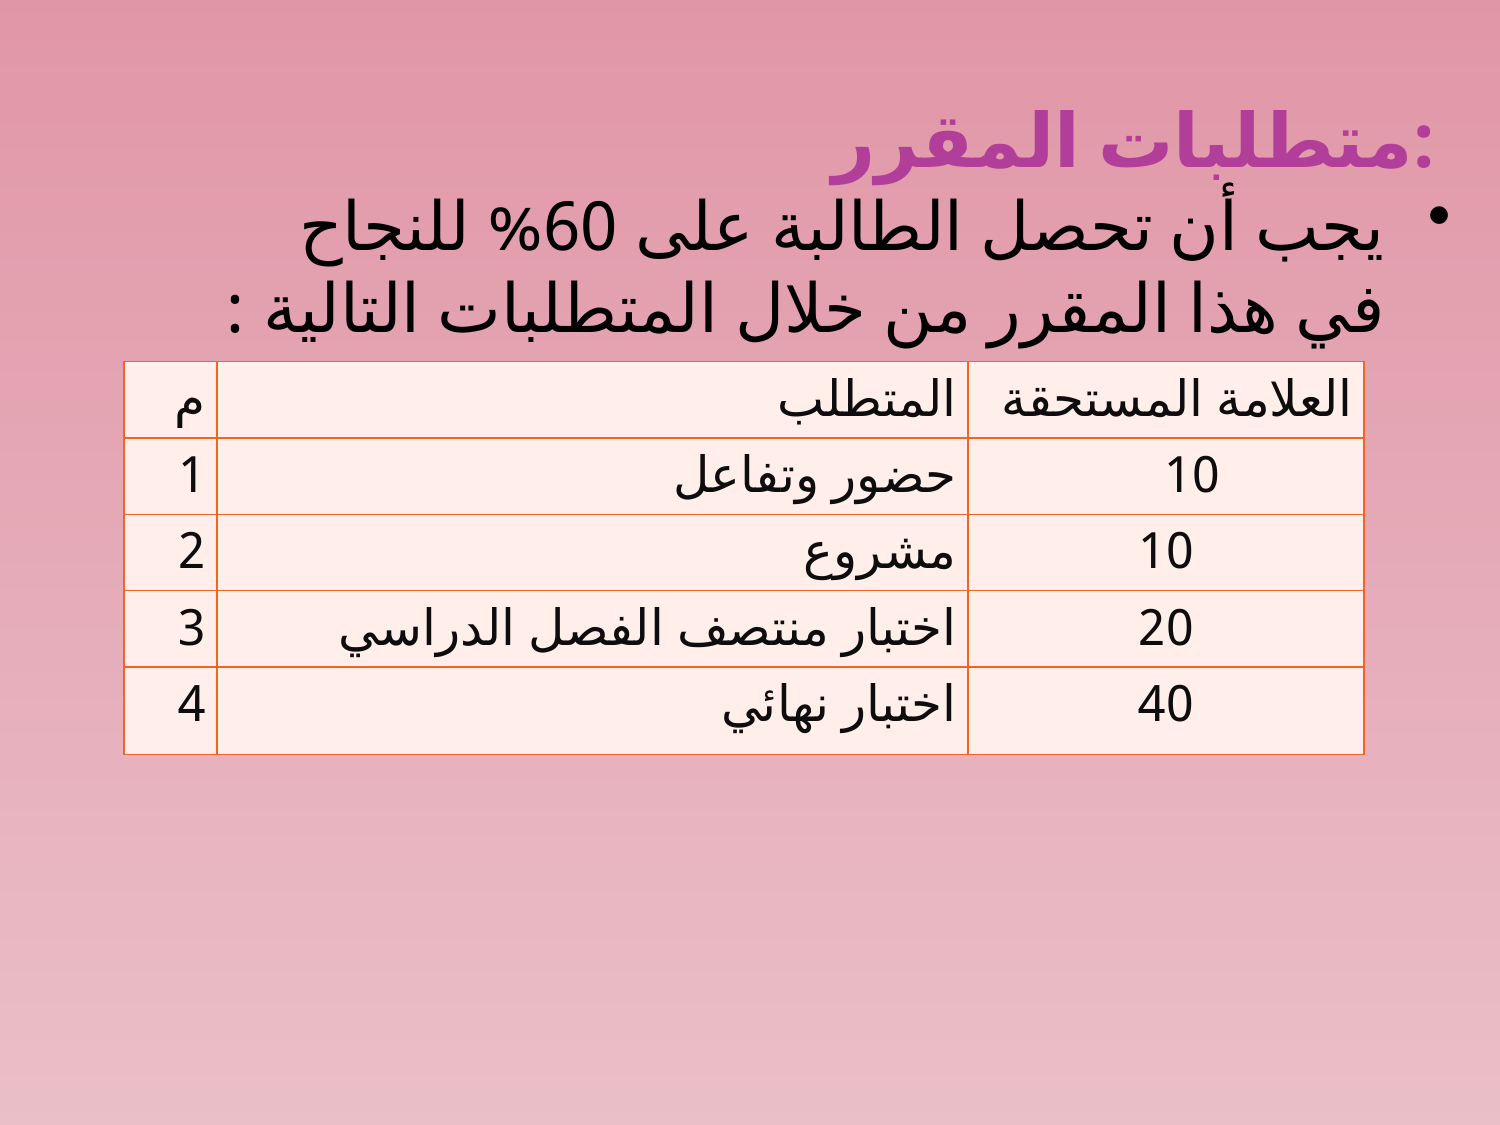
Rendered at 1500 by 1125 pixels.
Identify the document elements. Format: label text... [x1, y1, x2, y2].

table_cell 2 [125, 515, 216, 590]
table_cell 10 [969, 439, 1363, 514]
table_cell اختبار منتصف الفصل الدراسي [218, 591, 967, 666]
table_cell حضور وتفاعل [218, 439, 967, 514]
table_cell 40 [969, 668, 1363, 754]
list يجب أن تحصل الطالبة على 60% للنجاح في هذا المقرر من خلال المتطلبات التالية : [182, 175, 1451, 410]
table_header العلامة المستحقة [969, 362, 1363, 437]
table_cell 20 [969, 591, 1363, 666]
table_cell اختبار نهائي [218, 668, 967, 754]
table_cell 4 [125, 668, 216, 754]
table_cell 1 [125, 439, 216, 514]
table_header المتطلب [218, 362, 967, 437]
table_cell مشروع [218, 515, 967, 590]
table_header م [125, 362, 216, 437]
table_cell 3 [125, 591, 216, 666]
table_cell 10 [969, 515, 1363, 590]
title متطلبات المقرر: [399, 37, 1451, 175]
